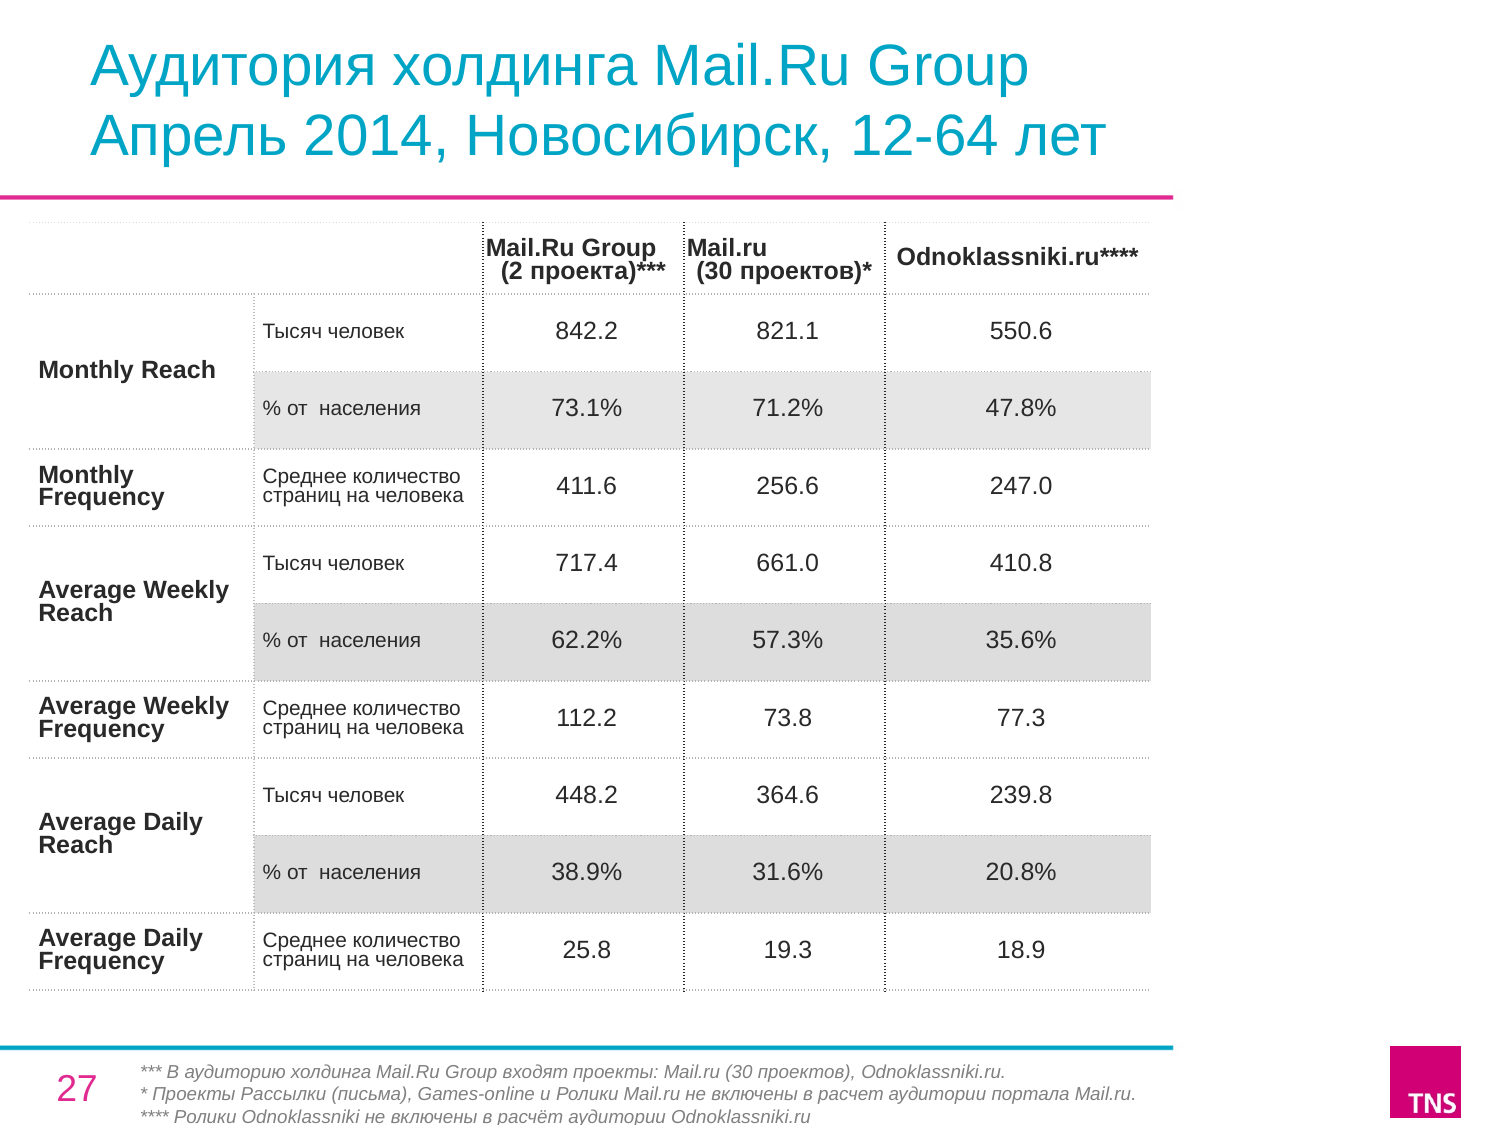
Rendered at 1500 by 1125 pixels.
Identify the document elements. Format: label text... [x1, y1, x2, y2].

table_cell Monthly Reach [29, 294, 254, 449]
table_cell % от населения [254, 603, 483, 681]
table_cell 256.6 [684, 449, 885, 526]
table_cell 112.2 [483, 681, 684, 758]
table_cell % от населения [254, 372, 483, 449]
table_cell 661.0 [684, 526, 885, 603]
table_cell 247.0 [885, 449, 1151, 526]
table_header [29, 223, 483, 294]
text_box *** В аудиторию холдинга Mail.Ru Group входят проекты: Mail.ru (30 проектов), Odnoklassniki.ru. * Проекты Рассылки (письма), Games-online и Ролики Mail.ru не включены в расчет аудитории портала Mail.ru. **** Ролики Odnoklassniki не включены в расчёт аудитории Odnoklassniki.ru [124, 1052, 1463, 1125]
table_cell 448.2 [483, 758, 684, 835]
table_cell Среднее количество страниц на человека [254, 913, 483, 990]
table_cell Average Daily Frequency [29, 913, 254, 990]
table_cell 62.2% [483, 603, 684, 681]
table_cell Среднее количество страниц на человека [254, 449, 483, 526]
table_cell 411.6 [483, 449, 684, 526]
table_cell 364.6 [684, 758, 885, 835]
picture [0, 0, 1500, 1125]
table_cell 717.4 [483, 526, 684, 603]
table_cell Тысяч человек [254, 294, 483, 372]
table_cell 550.6 [885, 294, 1151, 372]
table_cell 57.3% [684, 603, 885, 681]
table_cell 19.3 [684, 913, 885, 990]
table_cell 47.8% [885, 372, 1151, 449]
table_header Odnoklassniki.ru**** [885, 223, 1151, 294]
table_cell 410.8 [885, 526, 1151, 603]
table_cell 35.6% [885, 603, 1151, 681]
table_cell Тысяч человек [254, 758, 483, 835]
table_cell 73.1% [483, 372, 684, 449]
table_cell Тысяч человек [254, 526, 483, 603]
table_cell 31.6% [684, 835, 885, 913]
slide_number 27 [40, 1055, 124, 1125]
table_header Mail.ru (30 проектов)* [684, 223, 885, 294]
table_cell Average Daily Reach [29, 758, 254, 913]
table_cell 821.1 [684, 294, 885, 372]
table_cell 25.8 [483, 913, 684, 990]
table_cell Monthly Frequency [29, 449, 254, 526]
table_cell 71.2% [684, 372, 885, 449]
table_cell 77.3 [885, 681, 1151, 758]
title Аудитория холдинга Mail.Ru Group Апрель 2014, Новосибирск, 12-64 лет [74, 8, 1476, 187]
table_cell 18.9 [885, 913, 1151, 990]
table_cell % от населения [254, 835, 483, 913]
table_header Mail.Ru Group (2 проекта)*** [483, 223, 684, 294]
table_cell 239.8 [885, 758, 1151, 835]
table_cell 842.2 [483, 294, 684, 372]
table_cell 38.9% [483, 835, 684, 913]
table_cell Average Weekly Reach [29, 526, 254, 681]
table_cell 20.8% [885, 835, 1151, 913]
table_cell Average Weekly Frequency [29, 681, 254, 758]
table_cell Среднее количество страниц на человека [254, 681, 483, 758]
table_cell 73.8 [684, 681, 885, 758]
